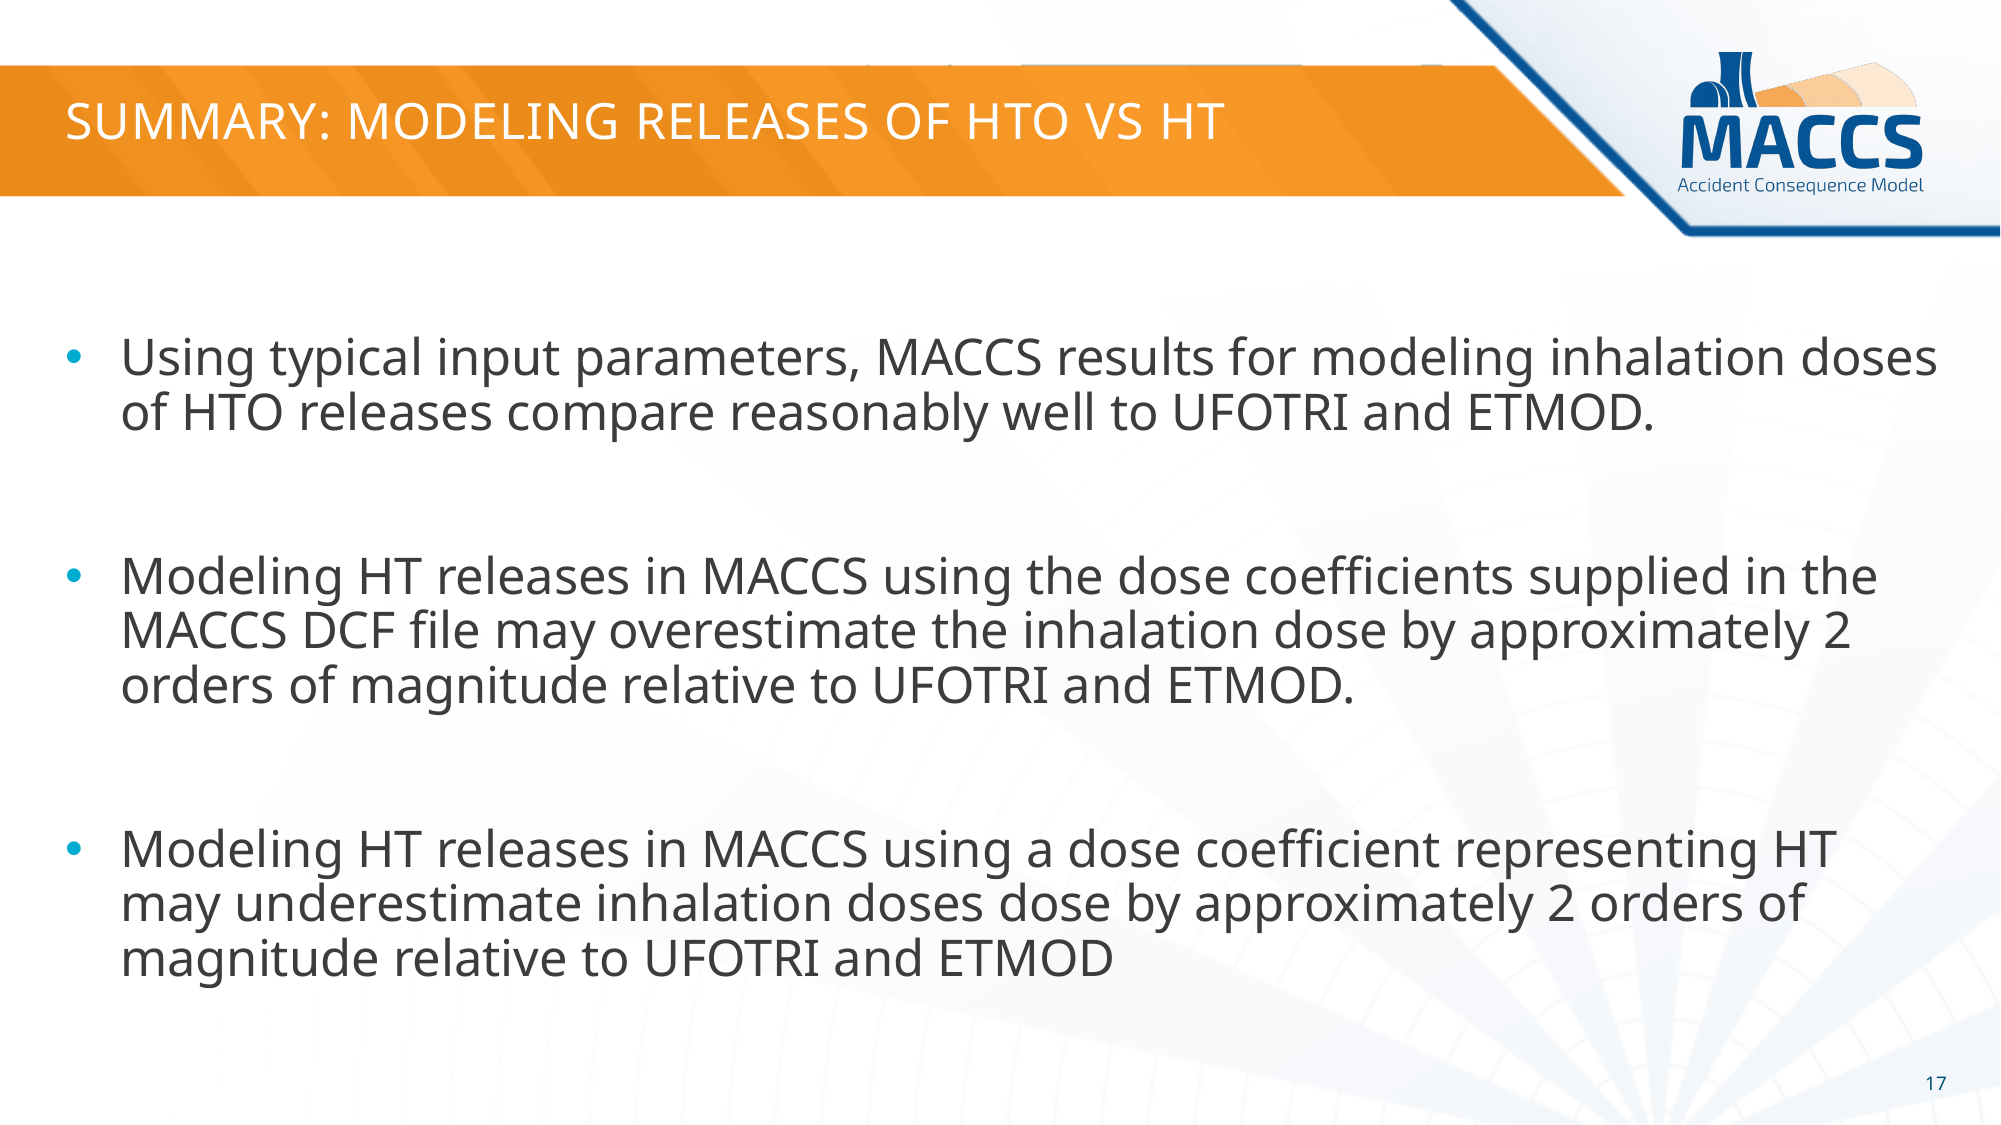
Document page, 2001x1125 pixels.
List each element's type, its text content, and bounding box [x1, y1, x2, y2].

slide_number 17 [1910, 1064, 1991, 1109]
picture [0, 0, 2001, 1125]
list Using typical input parameters, MACCS results for modeling inhalation doses of HTO releases compare reasonably well to UFOTRI and ETMOD. Modeling HT releases in MACCS using the dose coefficients supplied in the MACCS DCF file may overestimate the inhalation dose by approximately 2 orders of magnitude relative to UFOTRI and ETMOD. Modeling HT releases in MACCS using a dose coefficient representing HT may underestimate inhalation doses dose by approximately 2 orders of magnitude relative to UFOTRI and ETMOD [65, 246, 1944, 1017]
title SUMMARY: MODELING RELEASES OF HTO vs HT [65, 67, 1554, 180]
